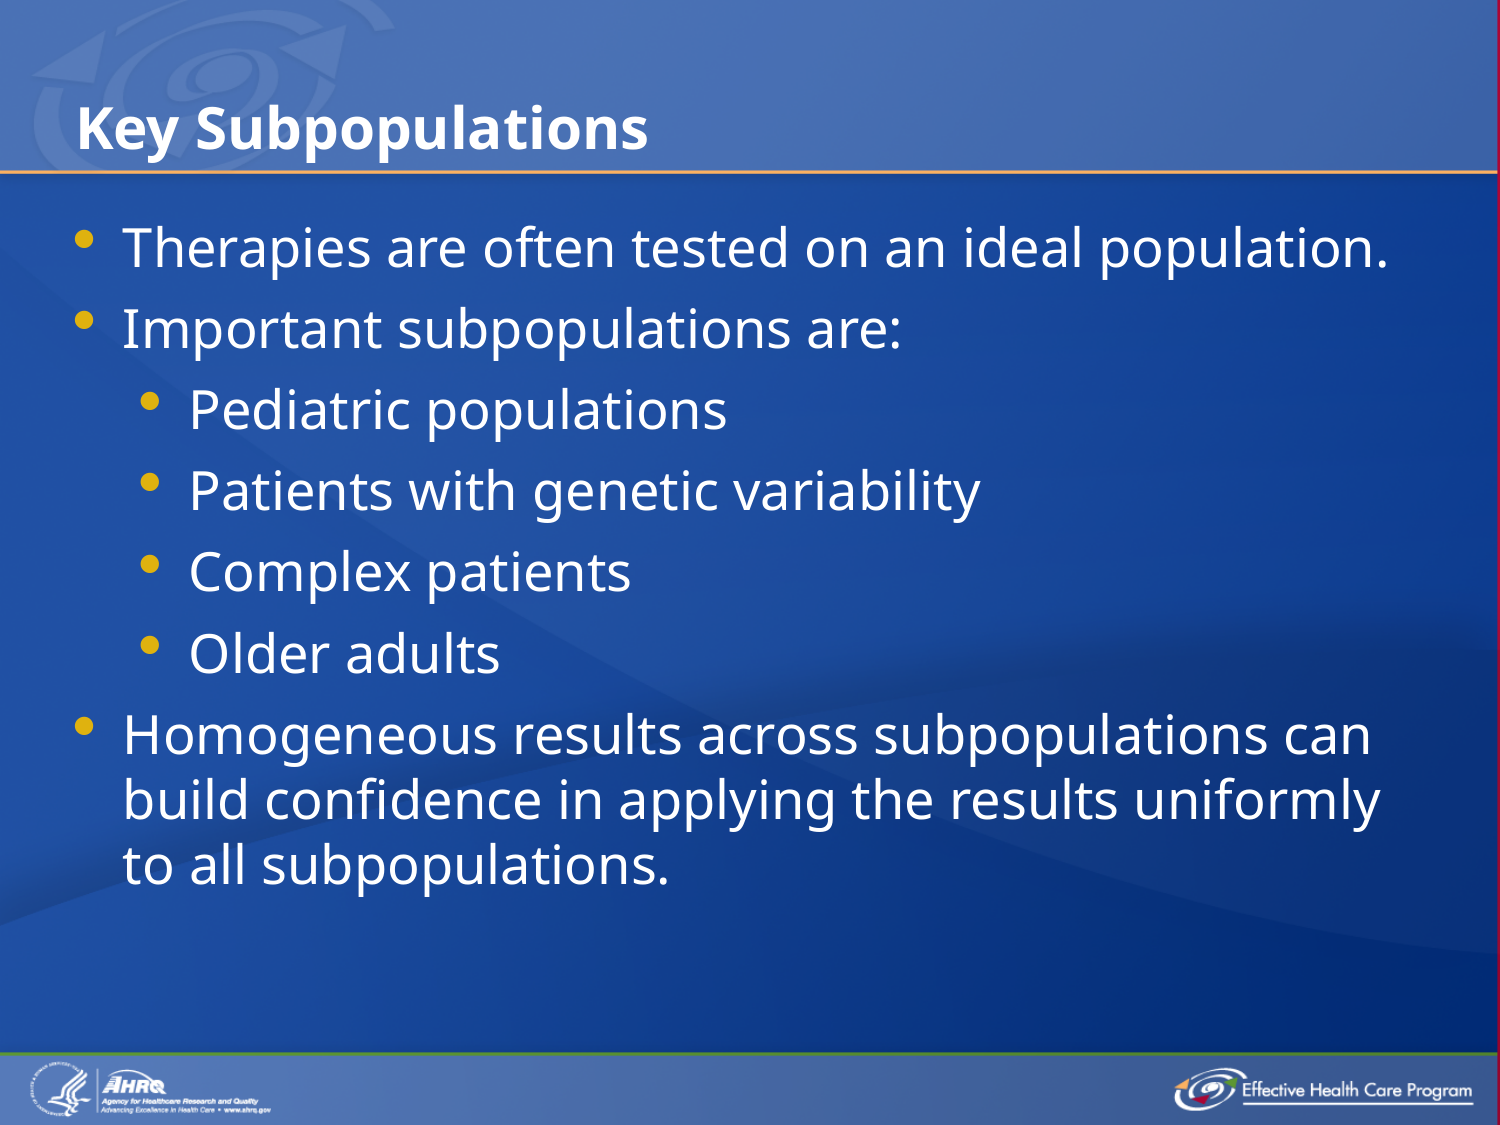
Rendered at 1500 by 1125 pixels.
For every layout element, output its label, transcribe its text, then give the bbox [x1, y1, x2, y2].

picture [0, 0, 1500, 1125]
list Therapies are often tested on an ideal population. Important subpopulations are: Pediatric populations Patients with genetic variability Complex patients Older adults Homogeneous results across subpopulations can build confidence in applying the results uniformly to all subpopulations. [75, 213, 1425, 1005]
title Key Subpopulations [75, 21, 1425, 163]
